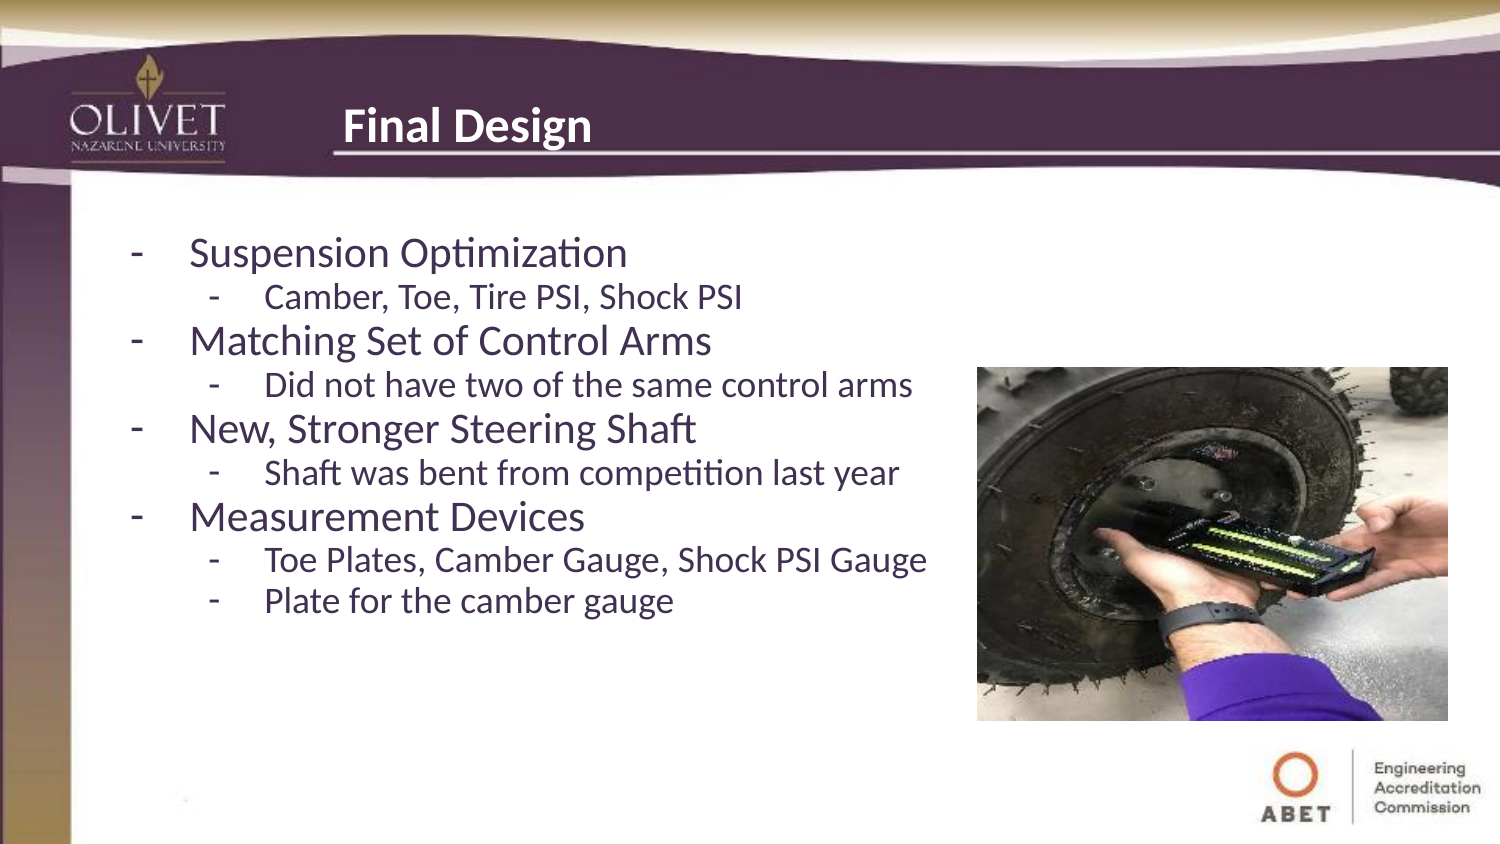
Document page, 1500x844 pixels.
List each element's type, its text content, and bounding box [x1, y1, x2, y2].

title Final Design [331, 44, 1397, 208]
picture [0, 0, 1500, 844]
list Suspension Optimization Camber, Toe, Tire PSI, Shock PSI Matching Set of Control Arms Did not have two of the same control arms New, Stronger Steering Shaft Shaft was bent from competition last year Measurement Devices Toe Plates, Camber Gauge, Shock PSI Gauge Plate for the camber gauge [103, 224, 1397, 760]
